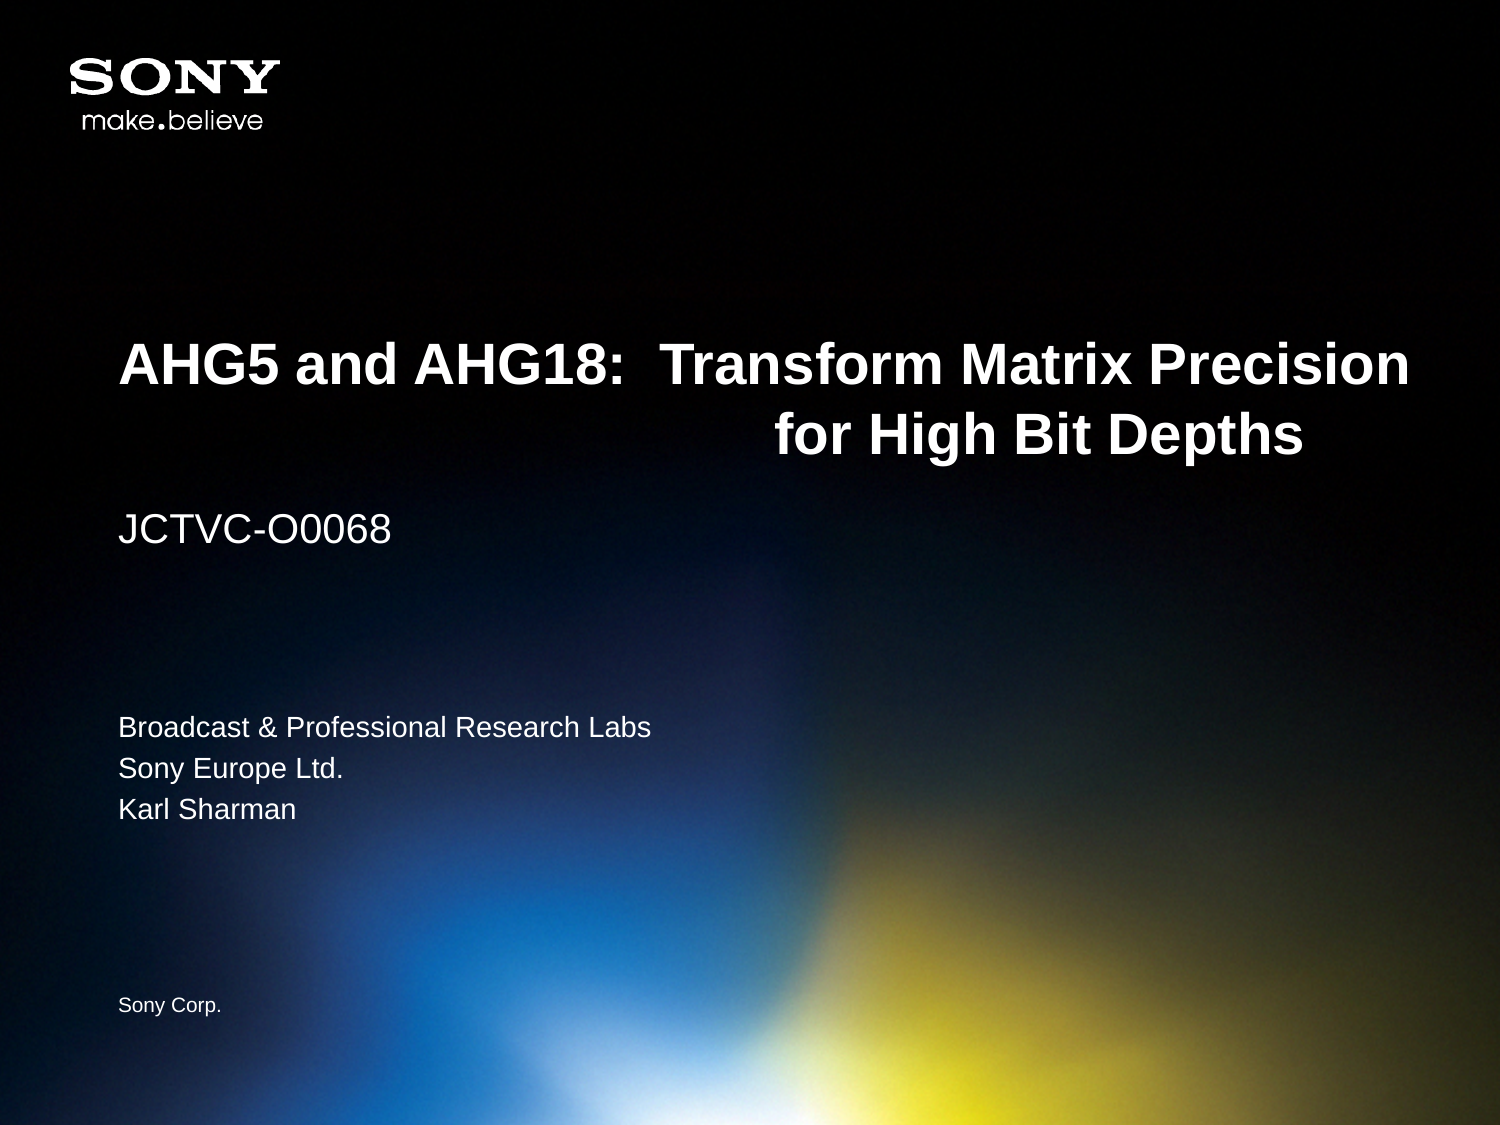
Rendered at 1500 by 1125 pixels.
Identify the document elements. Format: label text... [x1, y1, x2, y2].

picture [0, 0, 1500, 1125]
list Broadcast & Professional Research Labs Sony Europe Ltd. Karl Sharman [118, 708, 1382, 868]
list Sony Corp. [118, 992, 1382, 1052]
subtitle JCTVC-O0068 [118, 501, 1382, 573]
title AHG5 and AHG18: Transform Matrix Precision for High Bit Depths [118, 234, 1425, 467]
